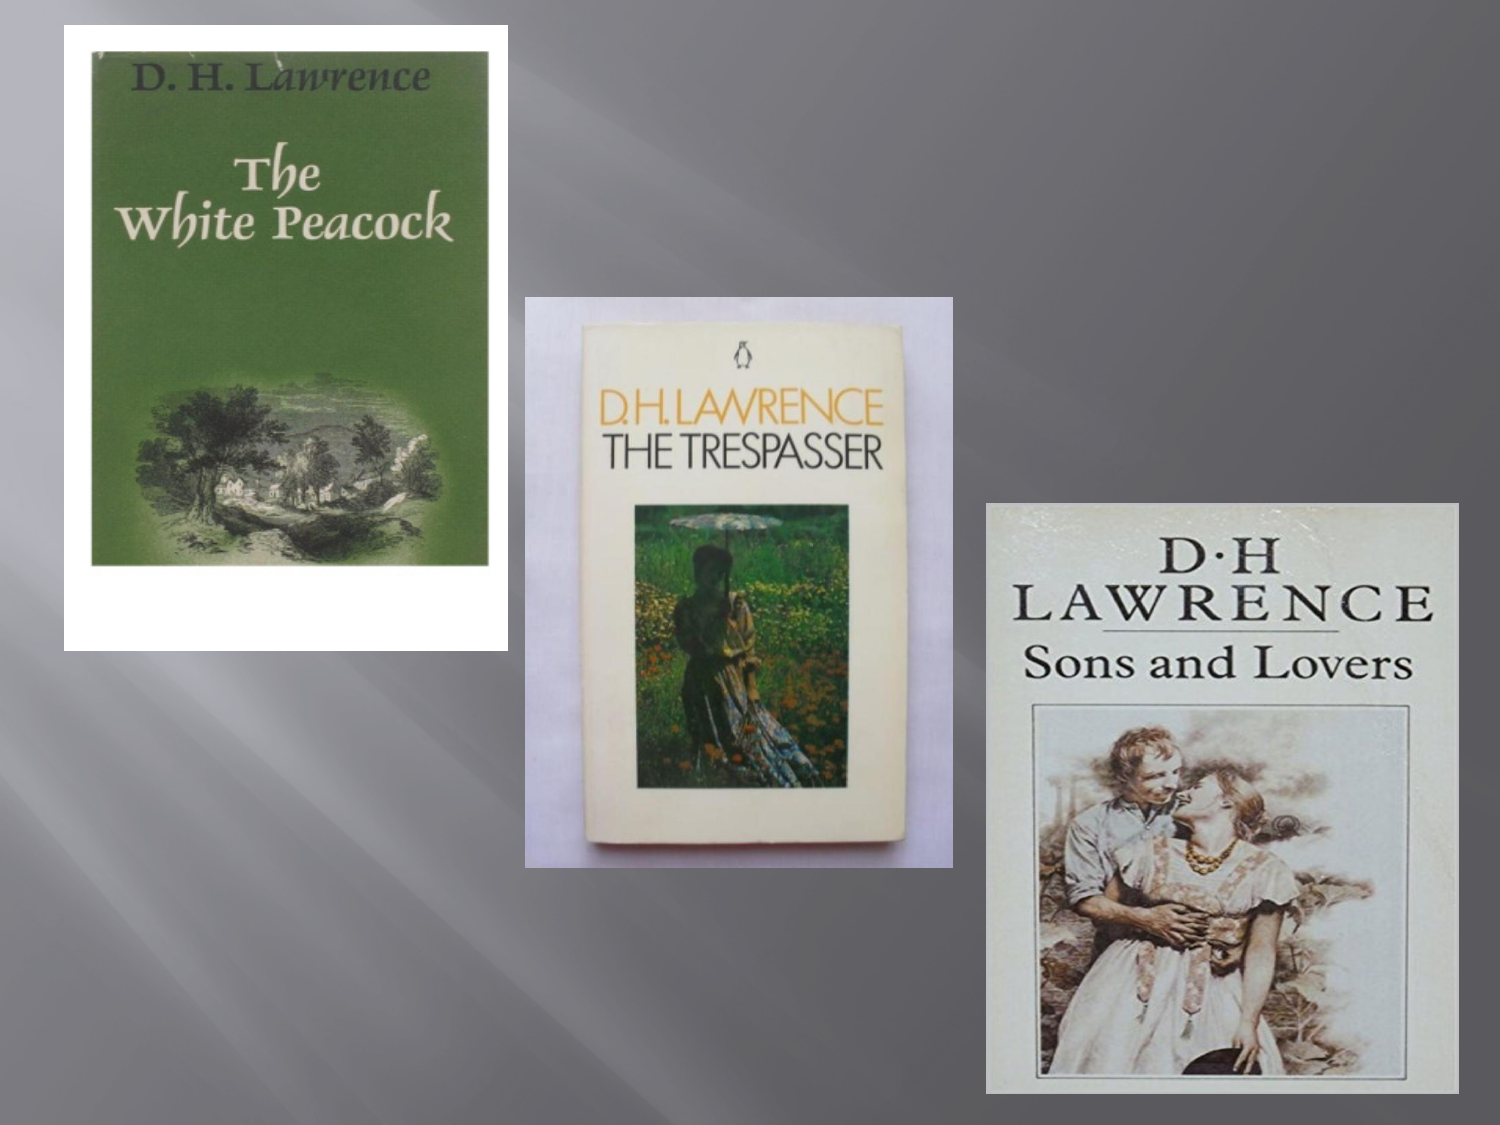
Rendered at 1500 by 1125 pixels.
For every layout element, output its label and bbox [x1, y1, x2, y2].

picture [985, 503, 1459, 1094]
picture [64, 25, 508, 651]
picture [525, 297, 954, 868]
